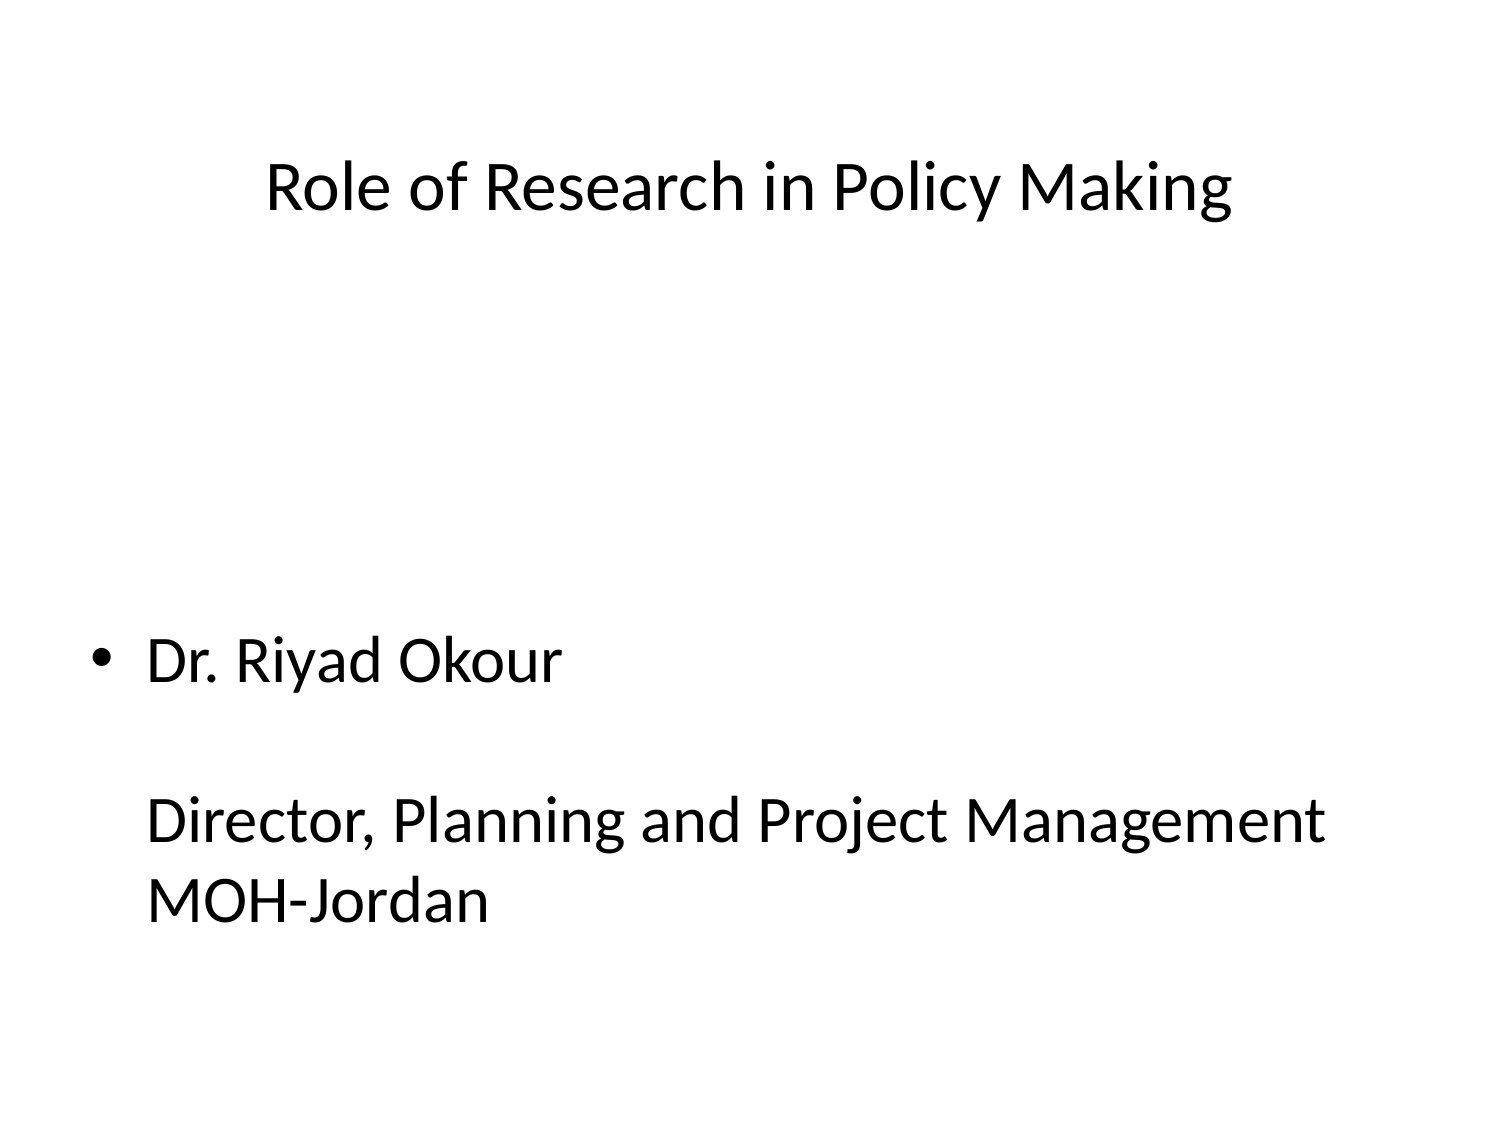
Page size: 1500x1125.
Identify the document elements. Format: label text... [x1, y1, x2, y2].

list Dr. Riyad Okour Director, Planning and Project Management MOH-Jordan [75, 421, 1442, 1005]
title Role of Research in Policy Making [75, 45, 1425, 233]
